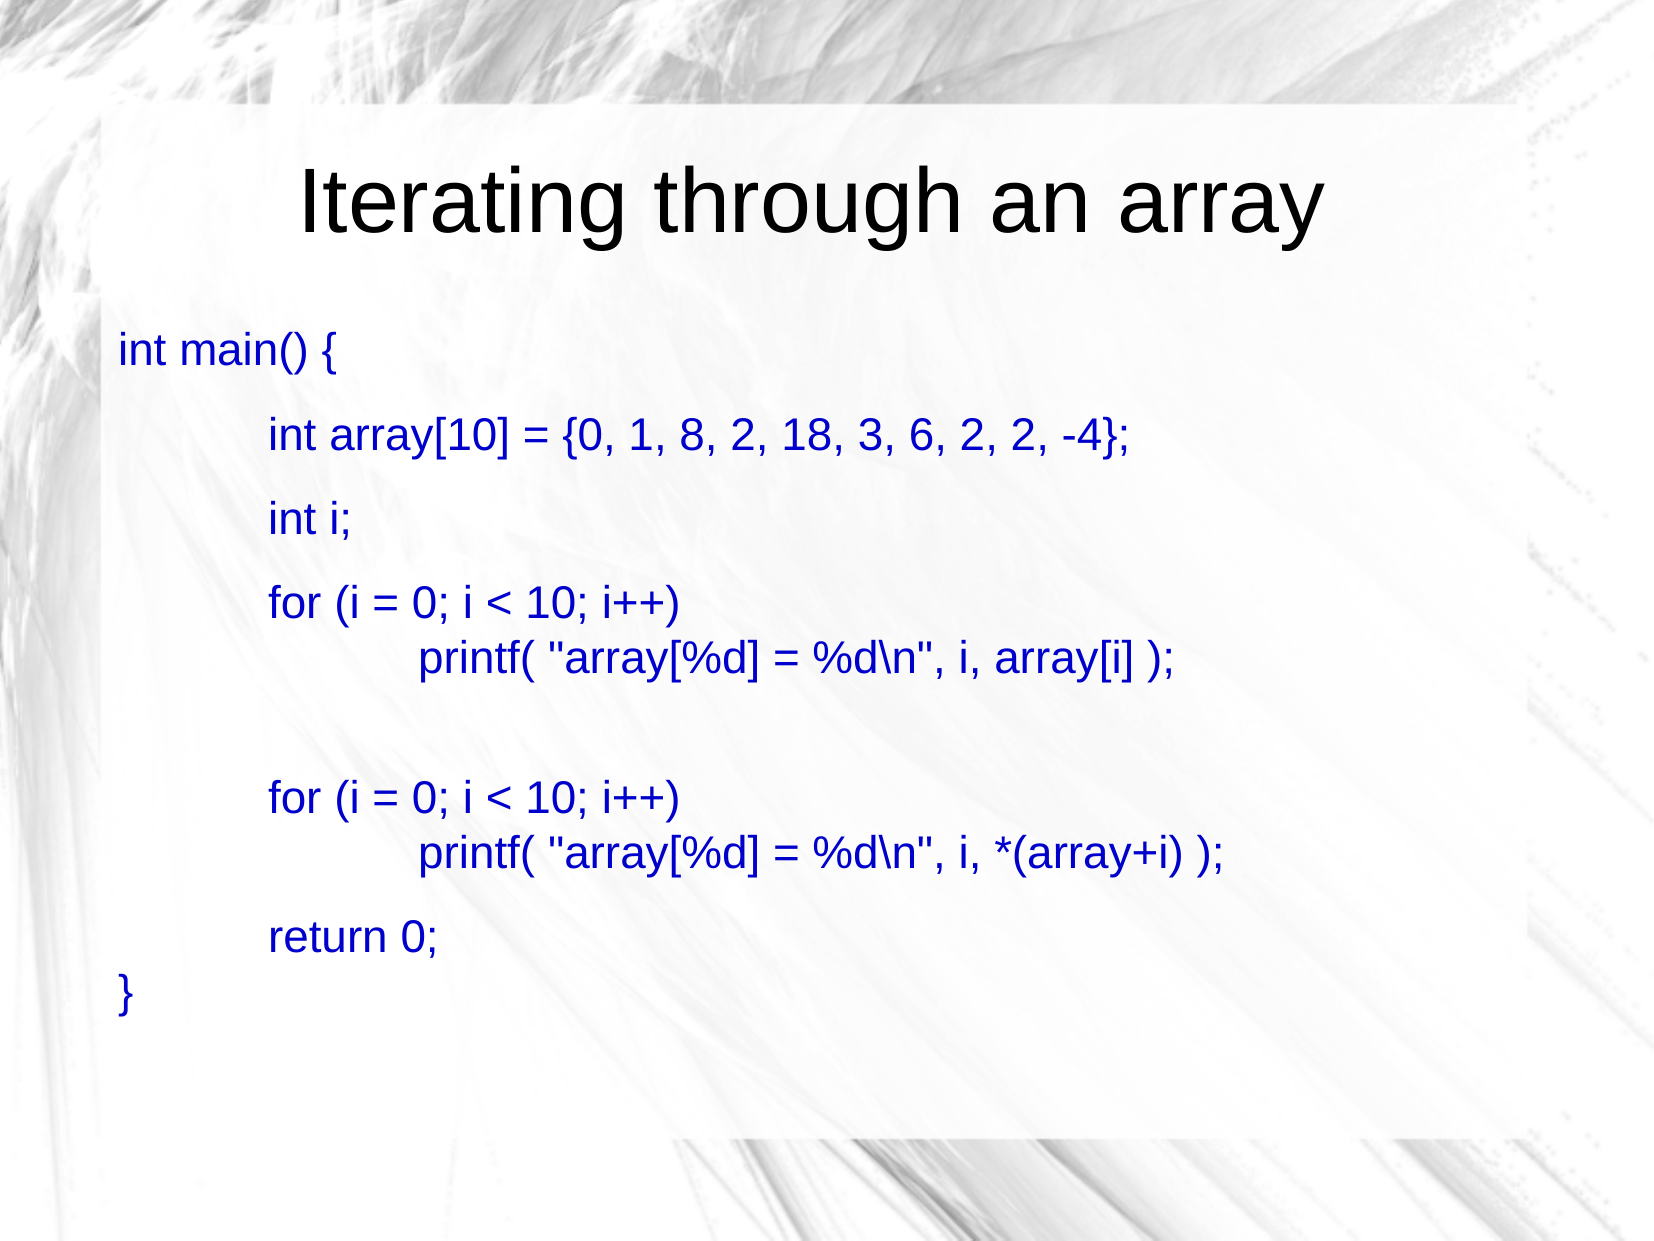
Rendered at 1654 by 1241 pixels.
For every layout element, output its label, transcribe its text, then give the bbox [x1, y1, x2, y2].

picture [0, 0, 1654, 1241]
list int main() { int array[10] = {0, 1, 8, 2, 18, 3, 6, 2, 2, -4}; int i; for (i = 0; i < 10; i++) printf( "array[%d] = %d\n", i, array[i] ); for (i = 0; i < 10; i++) printf( "array[%d] = %d\n", i, *(array+i) ); return 0; } [118, 319, 1571, 1109]
title Iterating through an array [118, 112, 1506, 281]
